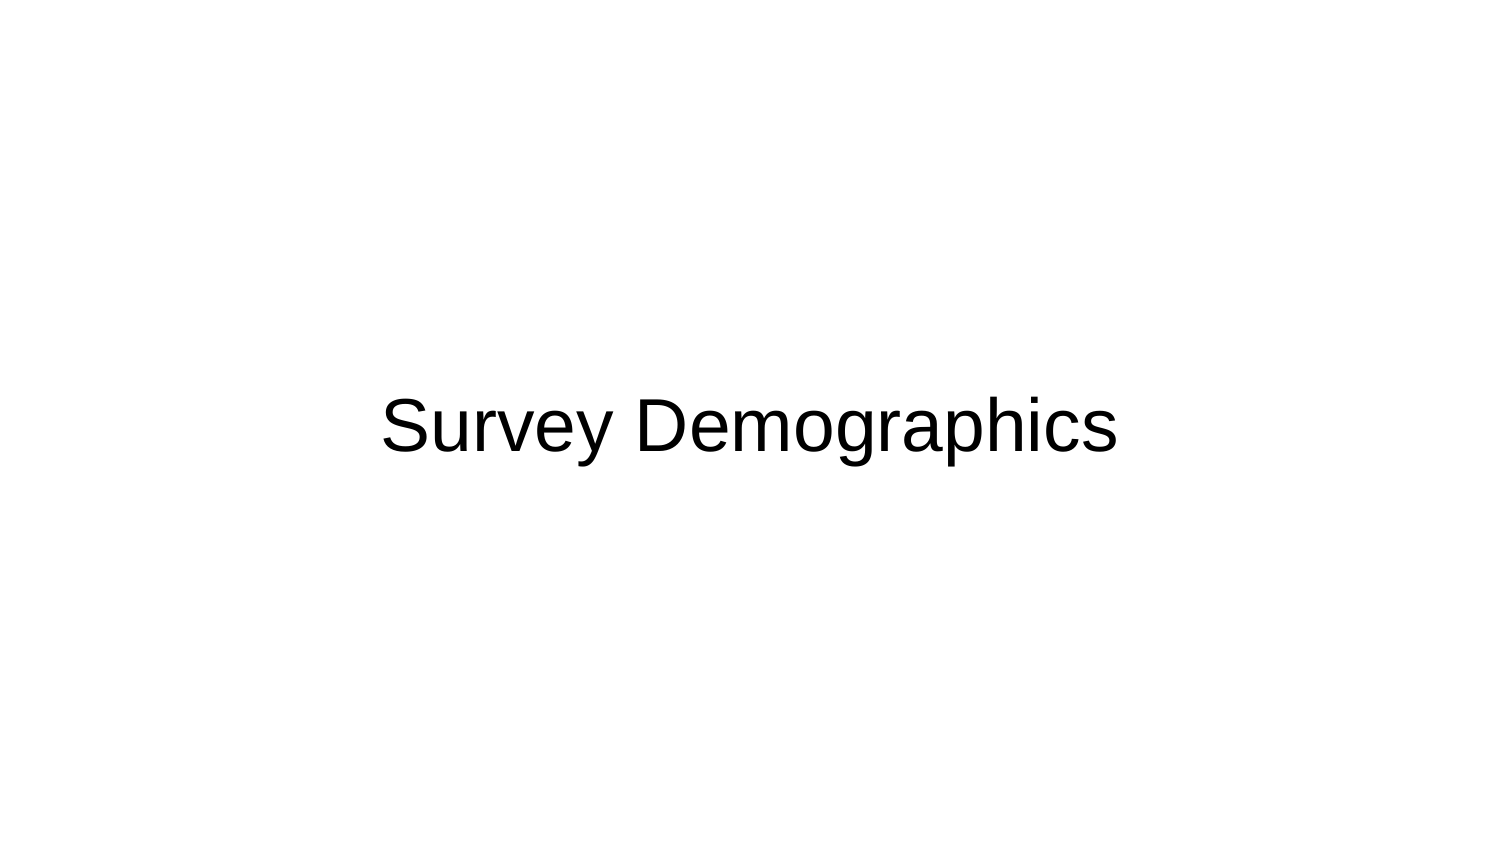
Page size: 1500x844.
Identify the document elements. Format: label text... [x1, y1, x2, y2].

title Survey Demographics [51, 352, 1449, 491]
